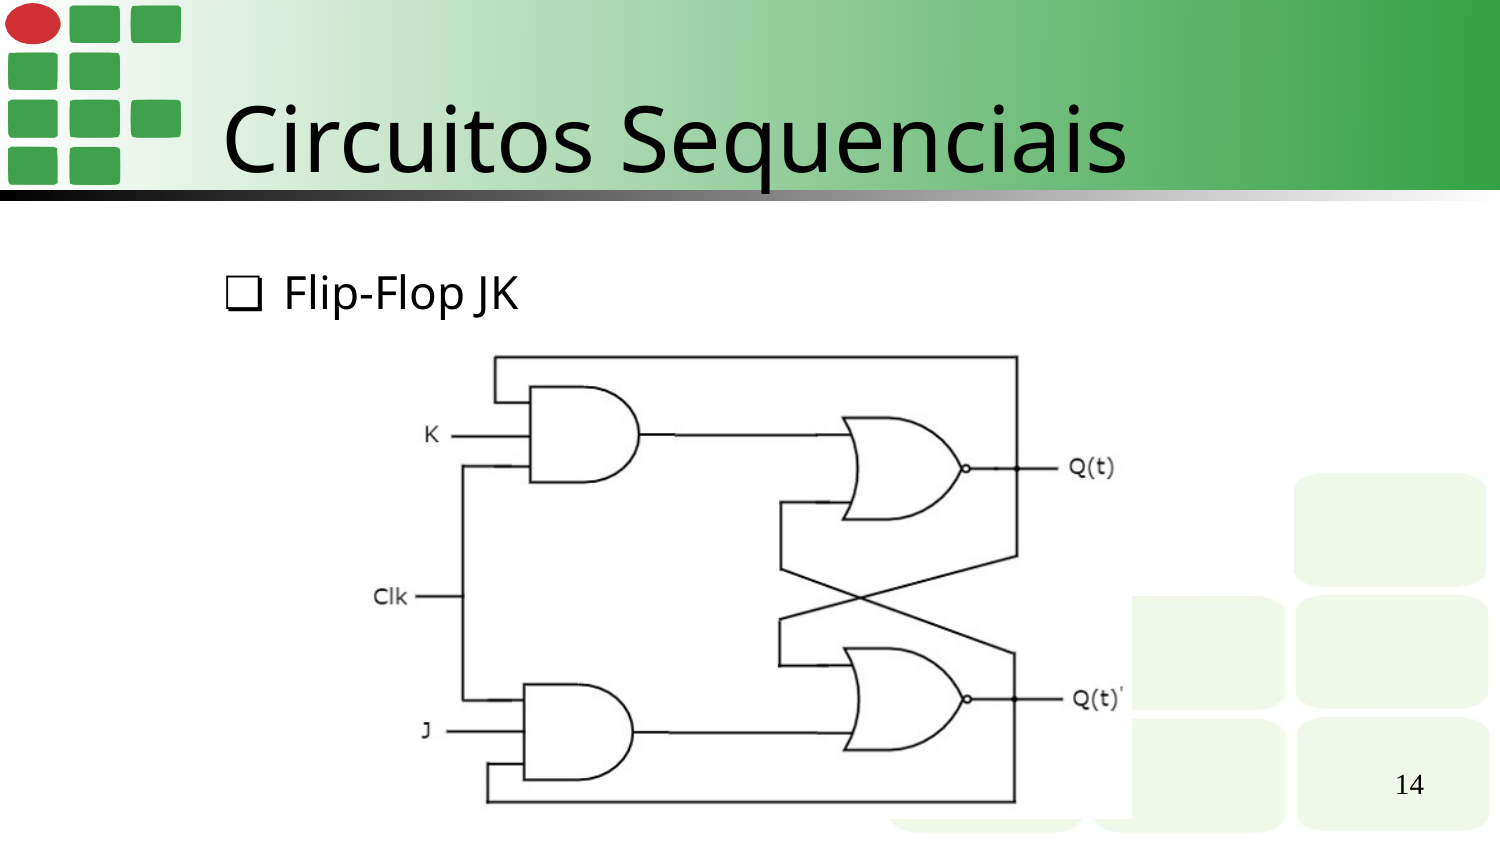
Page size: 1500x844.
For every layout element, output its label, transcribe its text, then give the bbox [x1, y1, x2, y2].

text_box Flip-Flop JK [193, 248, 1468, 319]
picture [368, 342, 1495, 835]
slide_number ‹#› [1368, 768, 1425, 827]
picture [5, 3, 181, 185]
text_box Circuitos Sequenciais [206, 26, 1468, 207]
